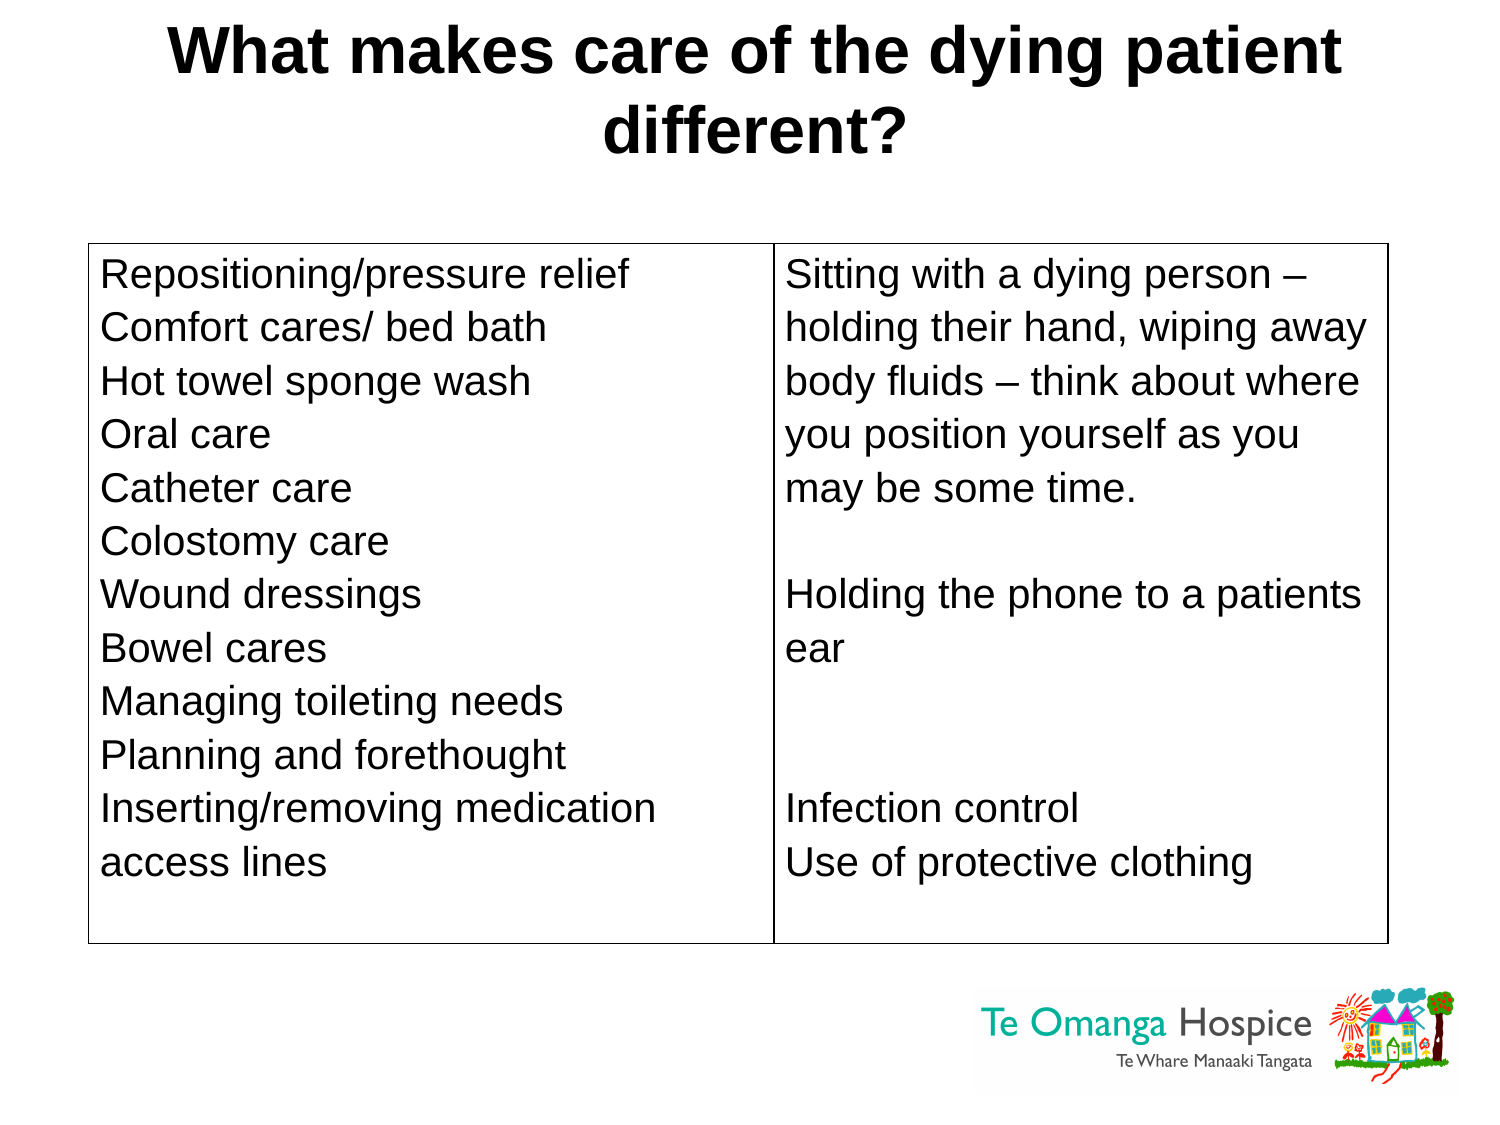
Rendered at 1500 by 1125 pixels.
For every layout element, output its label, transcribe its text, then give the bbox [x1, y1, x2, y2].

table_header Sitting with a dying person – holding their hand, wiping away body fluids – think about where you position yourself as you may be some time. Holding the phone to a patients ear Infection control Use of protective clothing [775, 244, 1387, 943]
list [974, 987, 1459, 1095]
title What makes care of the dying patient different? [88, 45, 1424, 209]
list [135, 219, 1400, 963]
table_header Repositioning/pressure relief Comfort cares/ bed bath Hot towel sponge wash Oral care Catheter care Colostomy care Wound dressings Bowel cares Managing toileting needs Planning and forethought Inserting/removing medication access lines [89, 244, 773, 943]
